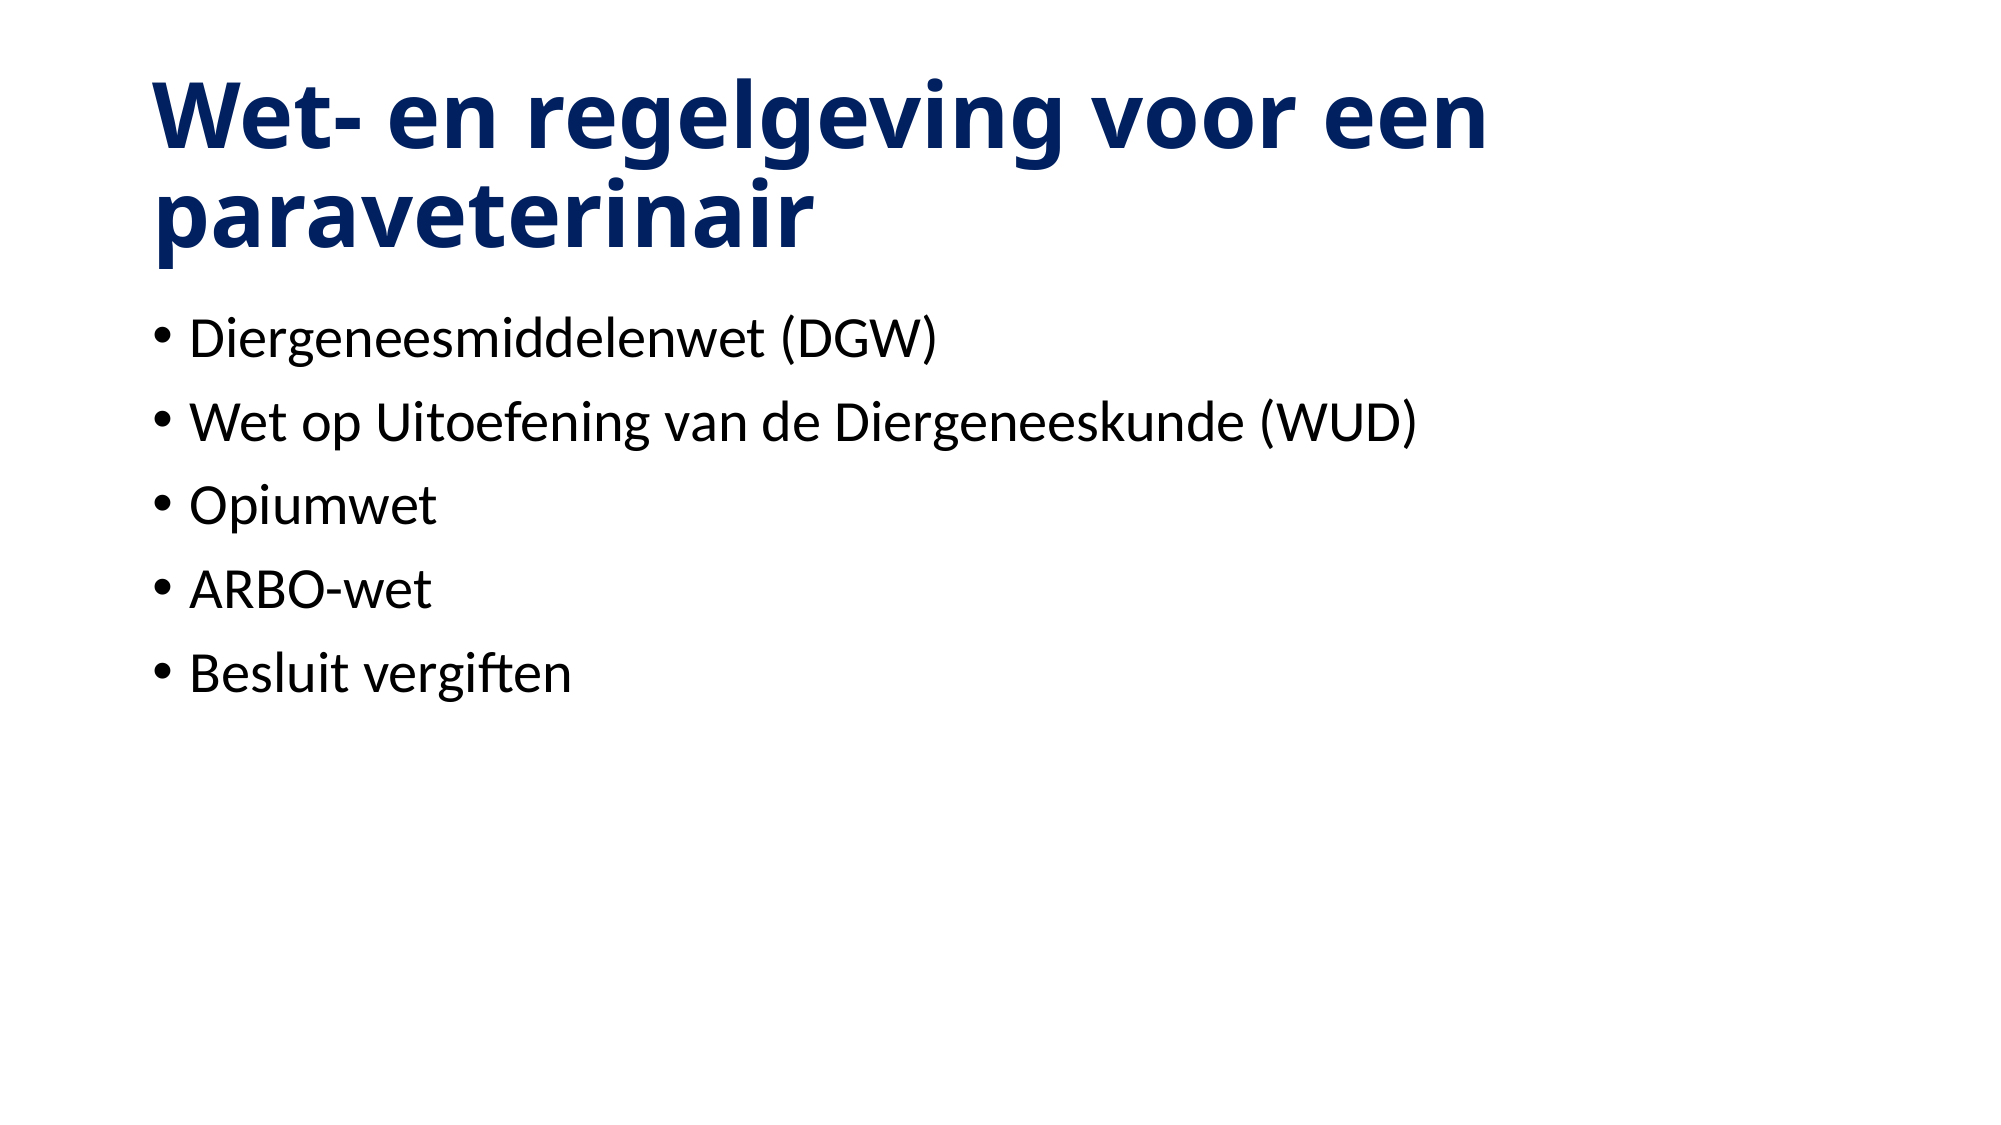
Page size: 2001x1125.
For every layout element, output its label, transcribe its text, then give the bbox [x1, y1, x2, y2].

title Wet- en regelgeving voor een paraveterinair [137, 59, 1863, 278]
list Diergeneesmiddelenwet (DGW) Wet op Uitoefening van de Diergeneeskunde (WUD) Opiumwet ARBO-wet Besluit vergiften [137, 299, 1863, 1014]
